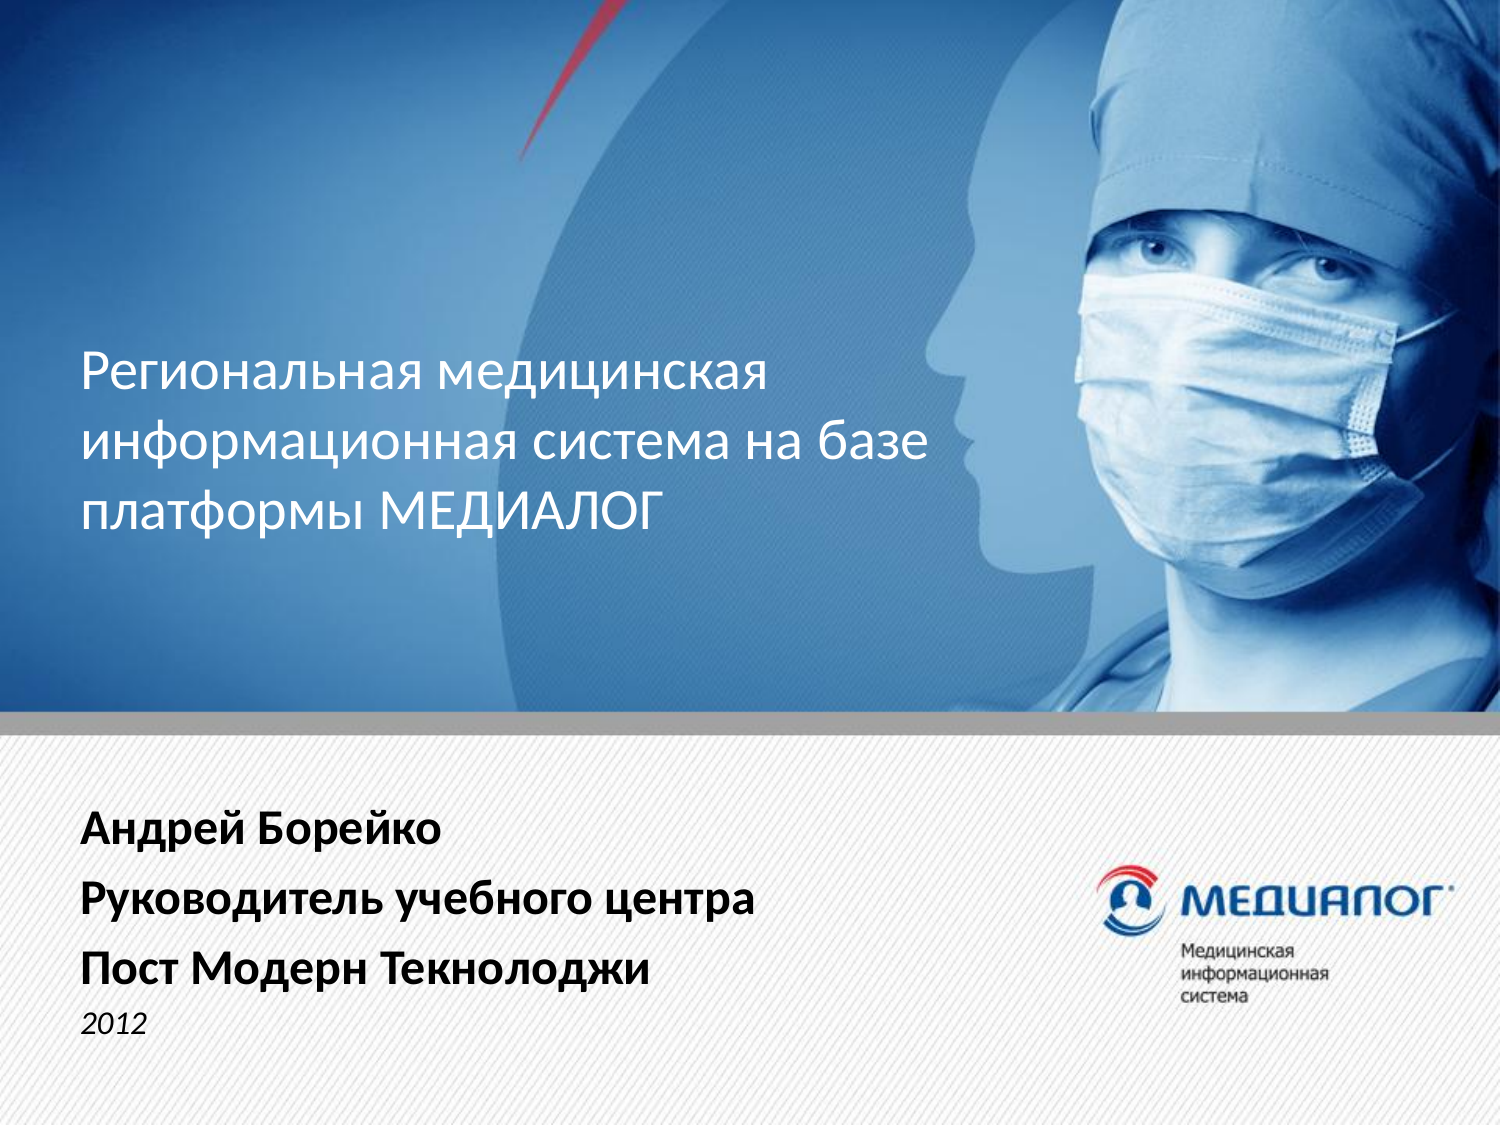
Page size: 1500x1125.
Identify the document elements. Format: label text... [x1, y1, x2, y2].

title Региональная медицинская информационная система на базе платформы МЕДИАЛОГ [64, 356, 1081, 516]
subtitle Андрей Борейко Руководитель учебного центра Пост Модерн Текнолоджи 2012 [64, 786, 1115, 1075]
picture [0, 0, 1500, 1125]
